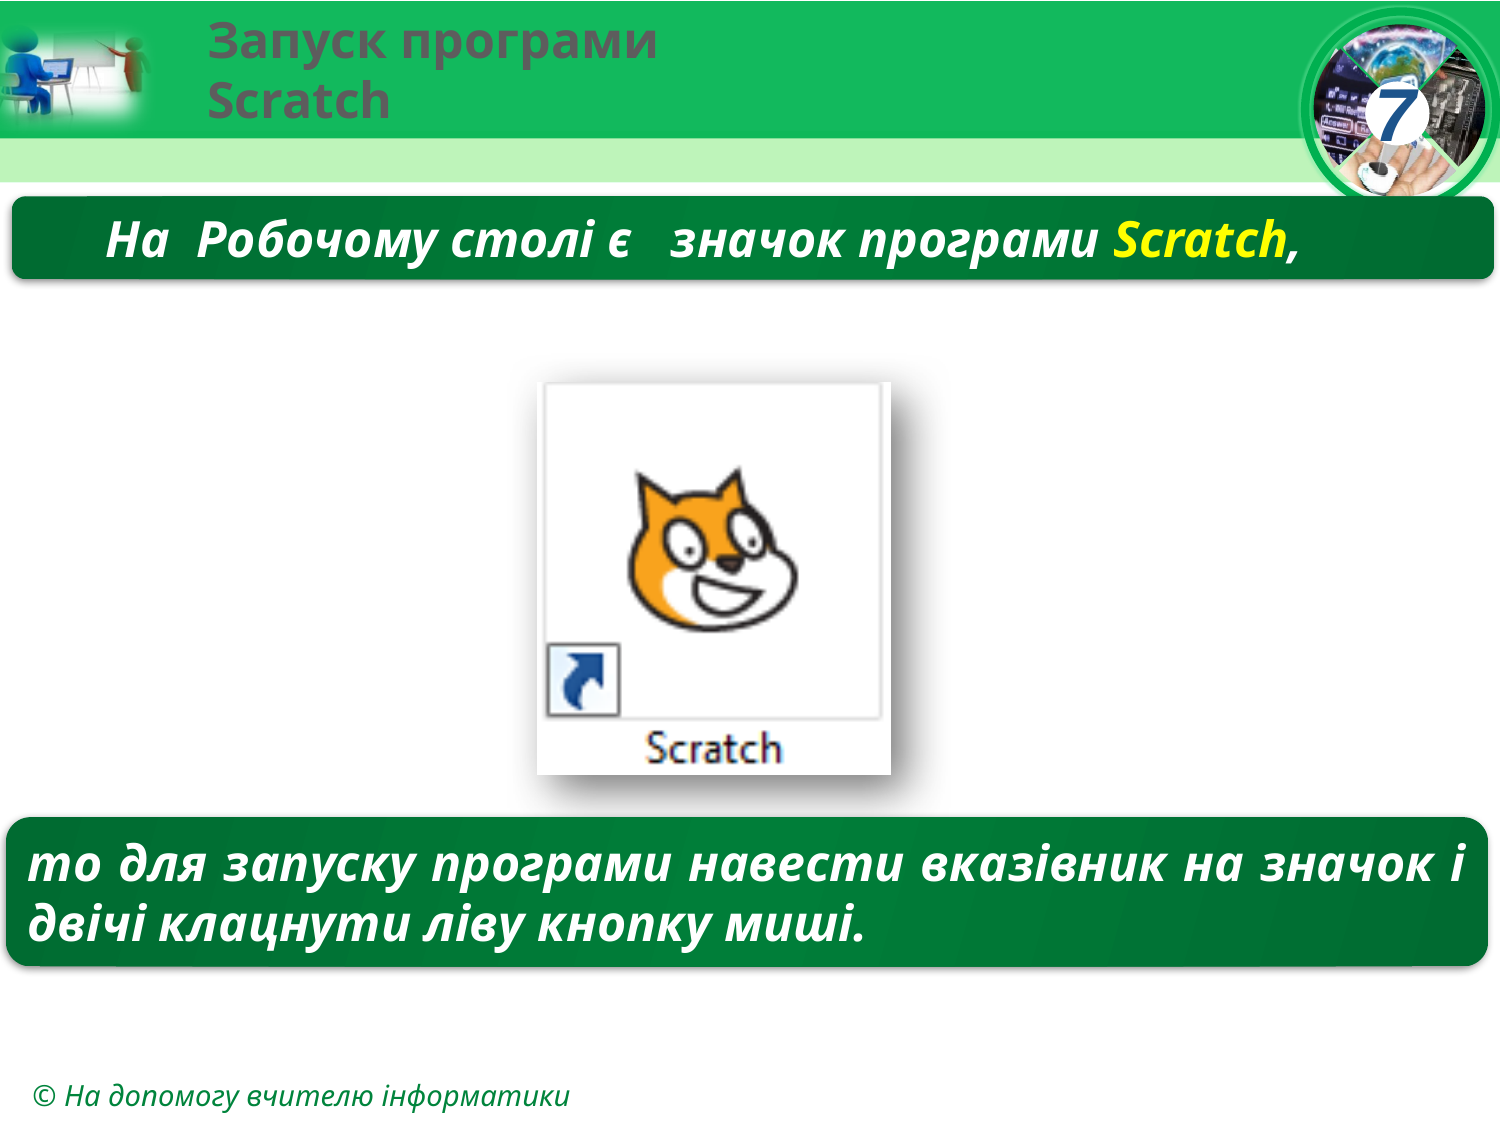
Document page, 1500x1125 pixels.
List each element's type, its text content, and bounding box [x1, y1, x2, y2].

picture [1338, 135, 1457, 196]
picture [537, 382, 891, 776]
text_box то для запуску програми навести вказівник на значок і двічі клацнути ліву кнопку миші. [5, 817, 1489, 967]
picture [1405, 24, 1486, 167]
picture [1314, 115, 1372, 169]
picture [0, 16, 160, 142]
text_box На Робочому столі є значок програми Scratch, [11, 196, 1495, 280]
title Запуск програми Scratch [192, 22, 1405, 115]
